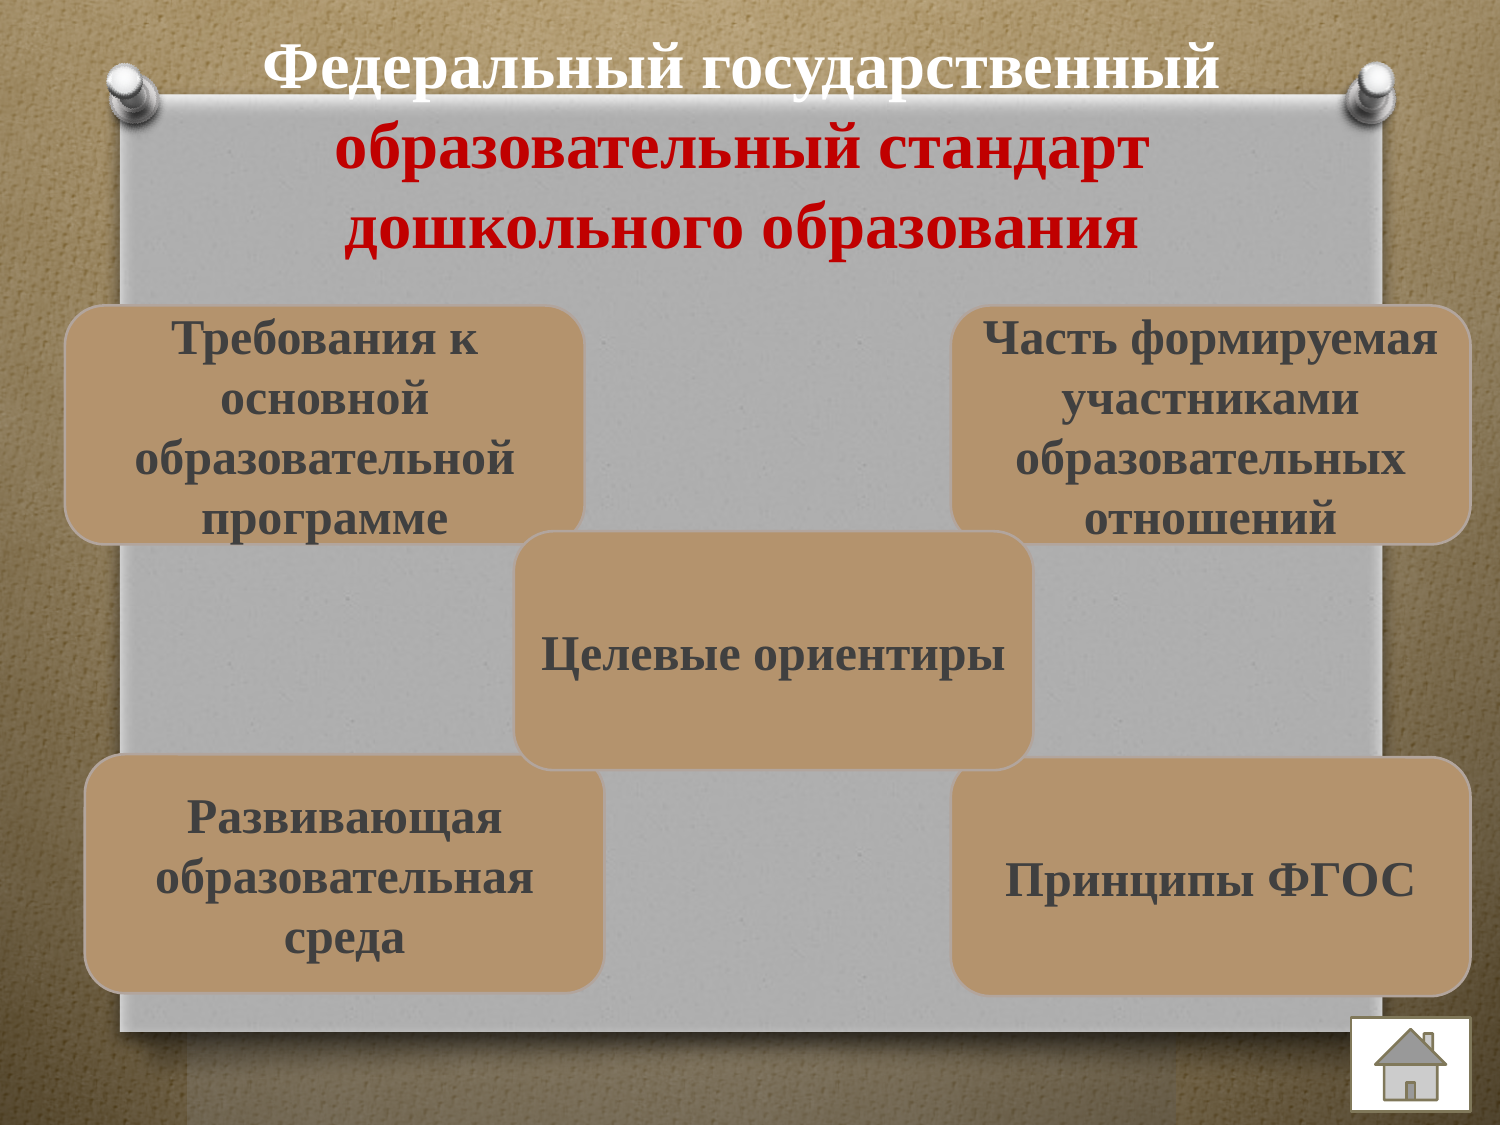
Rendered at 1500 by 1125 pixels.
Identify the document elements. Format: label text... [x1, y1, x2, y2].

picture [1317, 35, 1439, 156]
text_box Требования к основной образовательной программе [63, 304, 586, 546]
text_box Принципы ФГОС [949, 755, 1472, 998]
text_box Целевые ориентиры [512, 529, 1035, 772]
picture [75, 29, 171, 153]
title Федеральный государственный образовательный стандарт дошкольного образования [171, 42, 1314, 240]
text_box Развивающая образовательная среда [83, 752, 606, 995]
text_box Часть формируемая участниками образовательных отношений [949, 304, 1472, 546]
text_box [1350, 1016, 1472, 1113]
